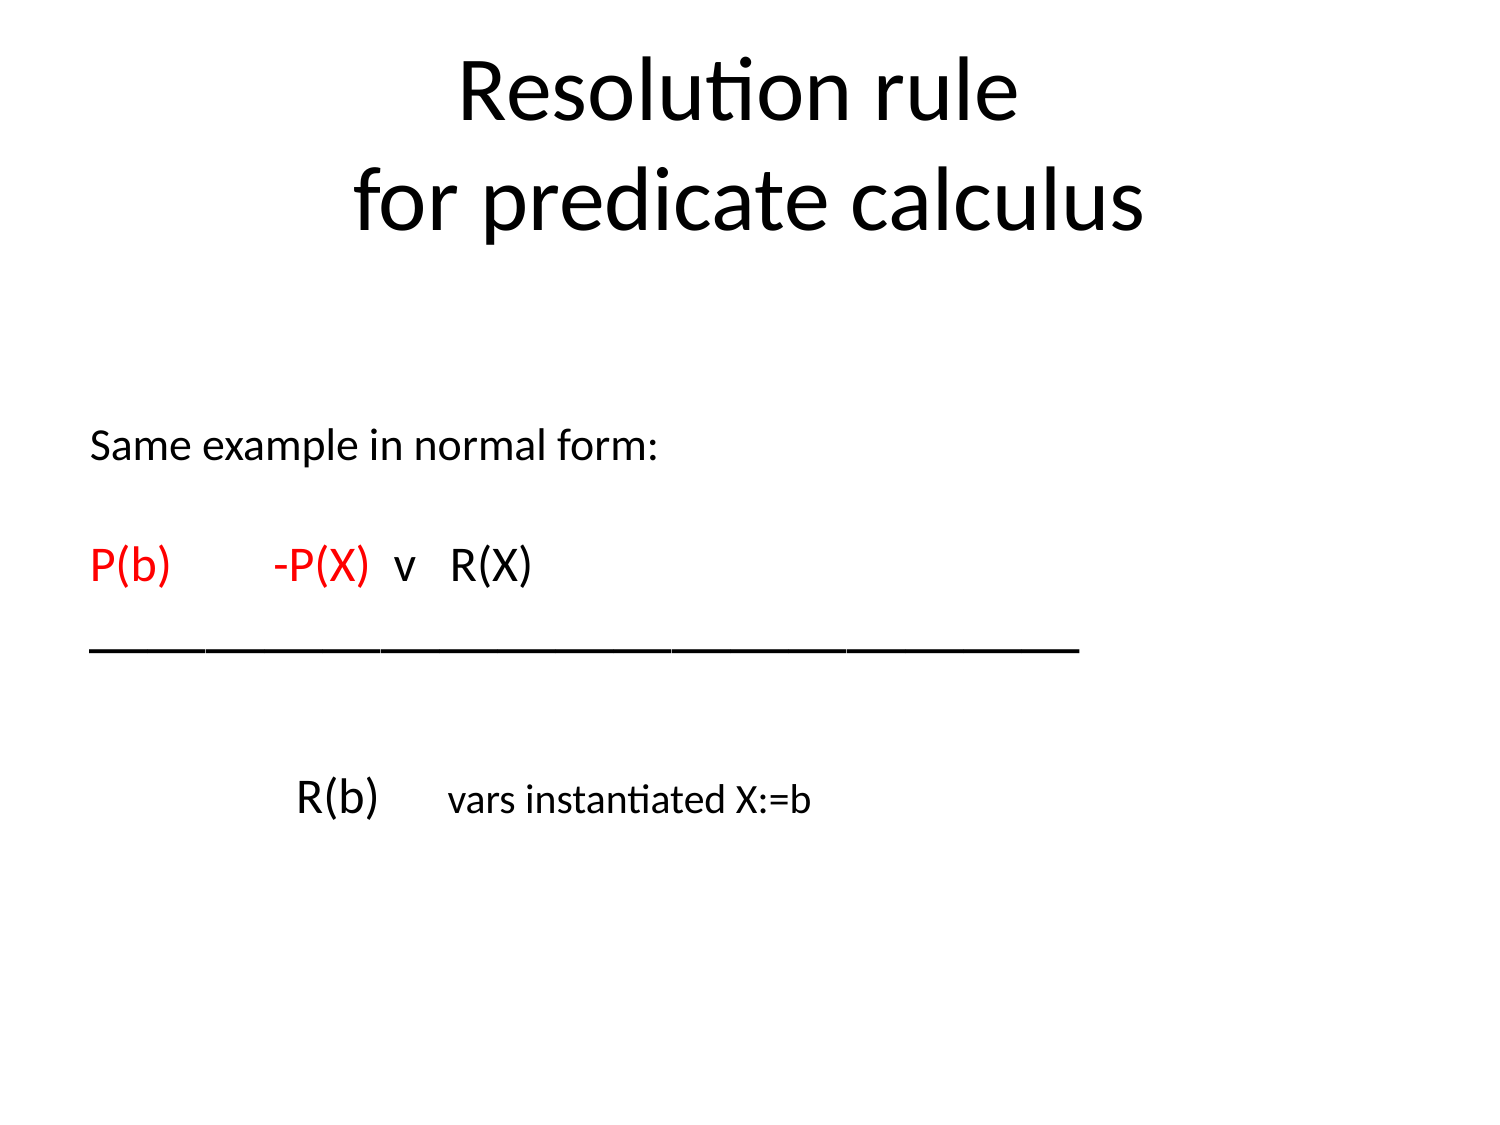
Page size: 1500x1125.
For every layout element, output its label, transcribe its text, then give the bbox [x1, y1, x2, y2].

text_box Same example in normal form: P(b) -P(X) v R(X) ————————————————— R(b) vars instantiated X:=b [74, 262, 1425, 1005]
title Resolution rule for predicate calculus [75, 45, 1425, 233]
